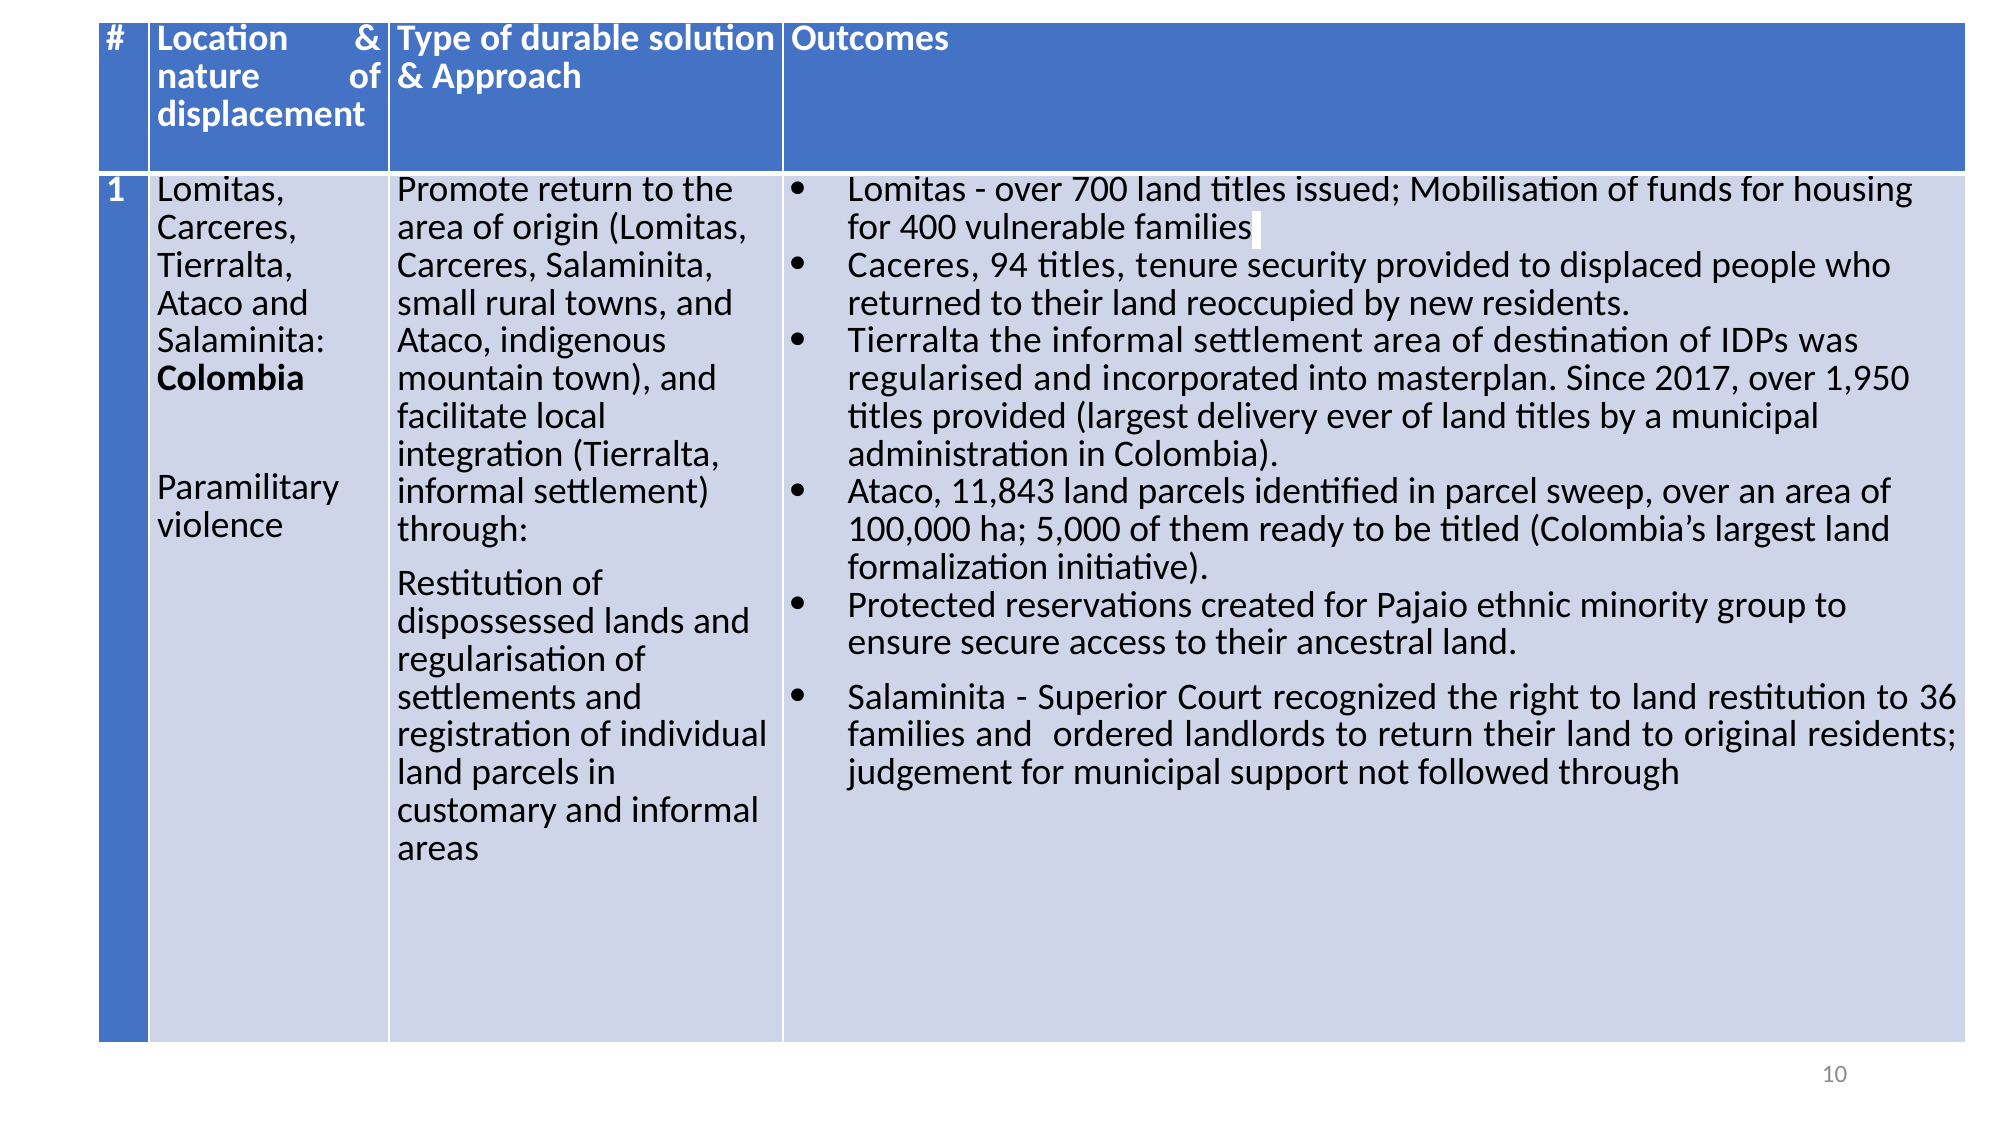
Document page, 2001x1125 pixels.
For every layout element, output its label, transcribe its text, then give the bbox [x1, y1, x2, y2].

table_header Outcomes [784, 23, 1965, 171]
slide_number 10 [1412, 1044, 1863, 1103]
table_cell 1 [99, 176, 148, 1042]
table_cell Lomitas - over 700 land titles issued; Mobilisation of funds for housing for 400 vulnerable families Caceres, 94 titles, tenure security provided to displaced people who returned to their land reoccupied by new residents. Tierralta the informal settlement area of destination of IDPs was regularised and incorporated into masterplan. Since 2017, over 1,950 titles provided (largest delivery ever of land titles by a municipal administration in Colombia). Ataco, 11,843 land parcels identified in parcel sweep, over an area of 100,000 ha; 5,000 of them ready to be titled (Colombia’s largest land formalization initiative). Protected reservations created for Pajaio ethnic minority group to ensure secure access to their ancestral land. Salaminita - Superior Court recognized the right to land restitution to 36 families and ordered landlords to return their land to original residents; judgement for municipal support not followed through [784, 176, 1965, 1042]
table_cell Lomitas, Carceres, Tierralta, Ataco and Salaminita: Colombia Paramilitary violence [150, 176, 388, 1042]
table_header Location & nature of displacement [150, 23, 388, 171]
table_header # [99, 23, 148, 171]
table_header Type of durable solution & Approach [390, 23, 782, 171]
table_cell Promote return to the area of origin (Lomitas, Carceres, Salaminita, small rural towns, and Ataco, indigenous mountain town), and facilitate local integration (Tierralta, informal settlement) through: Restitution of dispossessed lands and regularisation of settlements and registration of individual land parcels in customary and informal areas [390, 176, 782, 1042]
